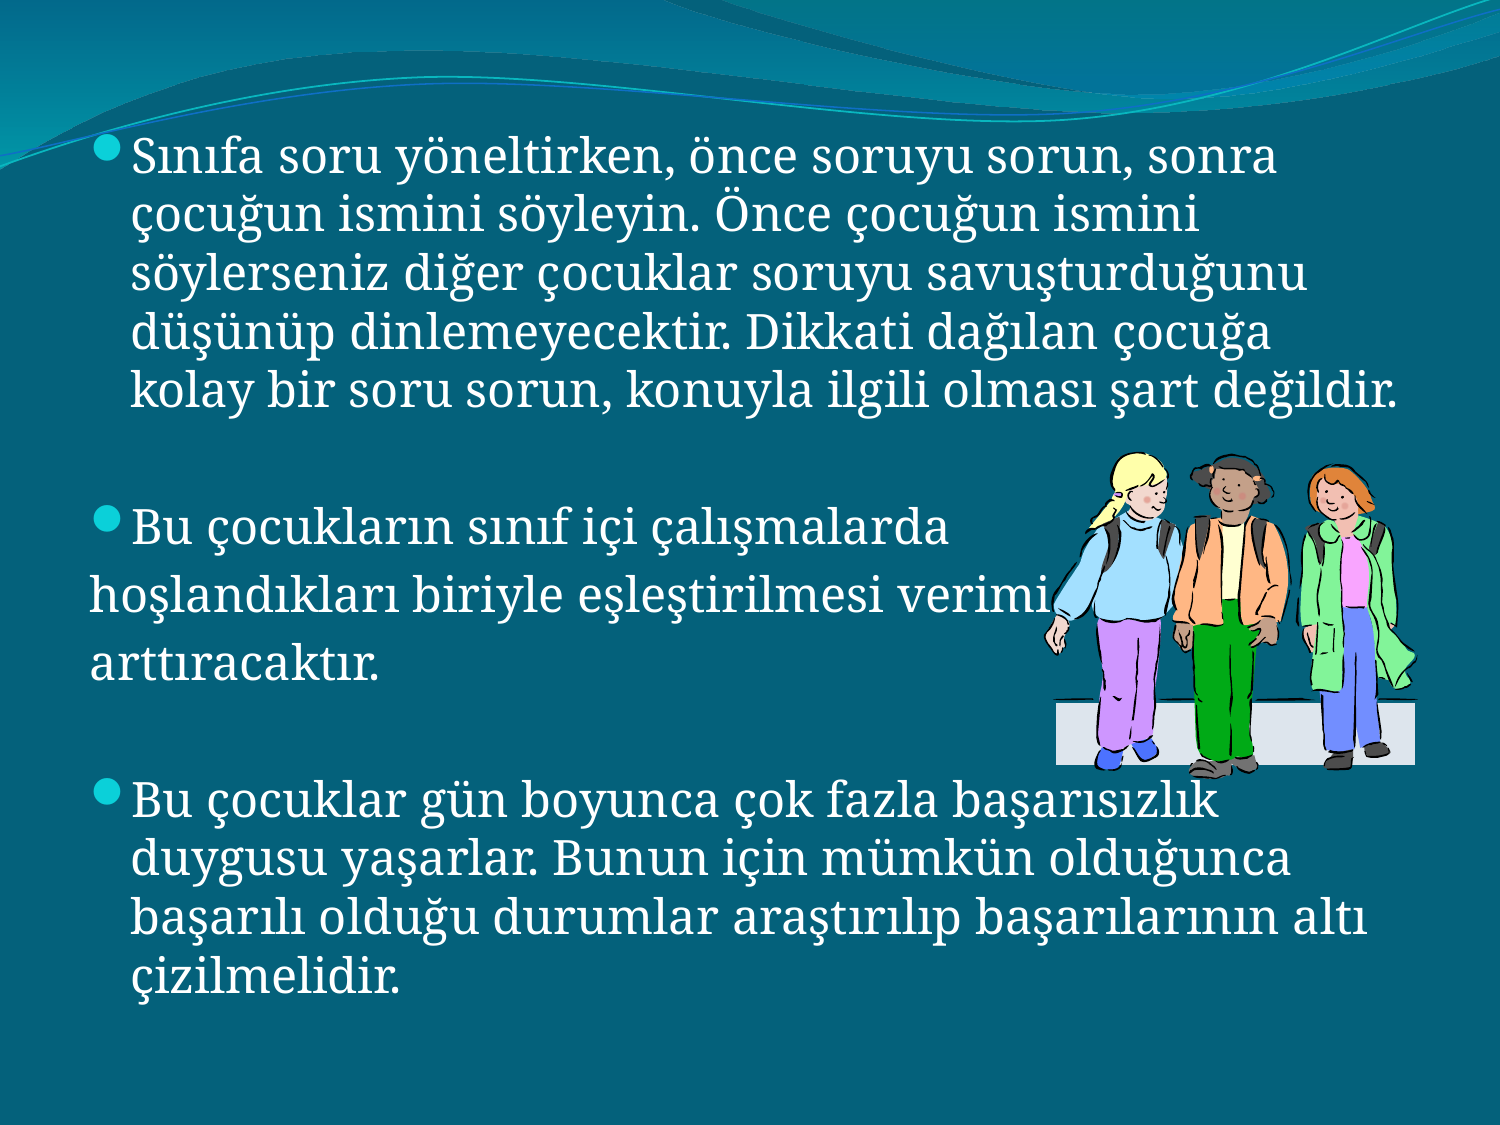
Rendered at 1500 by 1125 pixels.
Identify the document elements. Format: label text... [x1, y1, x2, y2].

picture [1042, 586, 1049, 611]
picture [1045, 453, 1414, 778]
list Sınıfa soru yöneltirken, önce soruyu sorun, sonra çocuğun ismini söyleyin. Önce çocuğun ismini söylerseniz diğer çocuklar soruyu savuşturduğunu düşünüp dinlemeyecektir. Dikkati dağılan çocuğa kolay bir soru sorun, konuyla ilgili olması şart değildir. Bu çocukların sınıf içi çalışmalarda hoşlandıkları biriyle eşleştirilmesi verimi arttıracaktır. Bu çocuklar gün boyunca çok fazla başarısızlık duygusu yaşarlar. Bunun için mümkün olduğunca başarılı olduğu durumlar araştırılıp başarılarının altı çizilmelidir. [75, 117, 1425, 1038]
